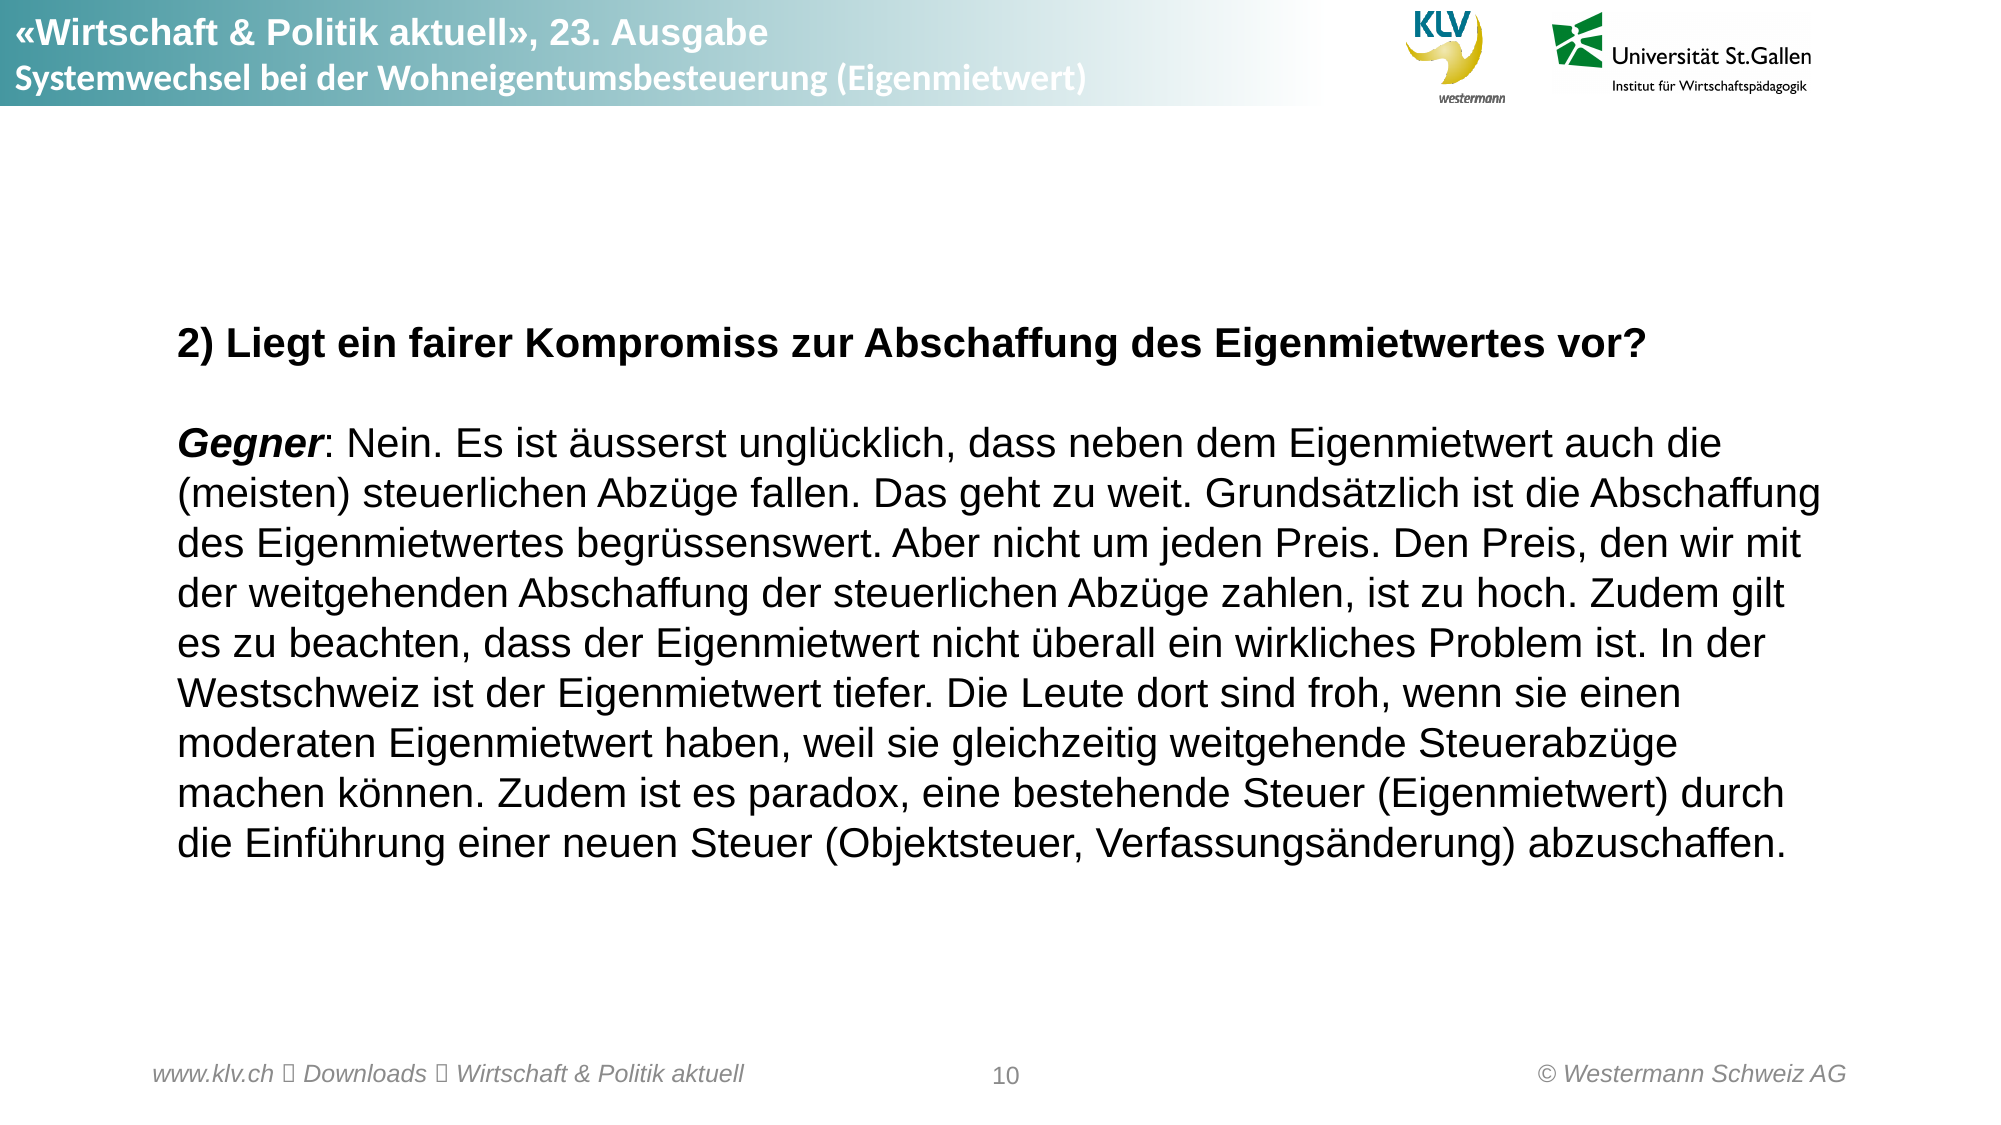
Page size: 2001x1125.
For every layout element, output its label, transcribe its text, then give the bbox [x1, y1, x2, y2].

slide_number www.klv.ch  Downloads  Wirtschaft & Politik aktuell [137, 1042, 813, 1103]
text_box © Westermann Schweiz AG [1204, 1042, 1863, 1103]
text_box 2) Liegt ein fairer Kompromiss zur Abschaffung des Eigenmietwertes vor? Gegner: Nein. Es ist äusserst unglücklich, dass neben dem Eigenmietwert auch die (meisten) steuerlichen Abzüge fallen. Das geht zu weit. Grundsätzlich ist die Abschaffung des Eigenmietwertes begrüssenswert. Aber nicht um jeden Preis. Den Preis, den wir mit der weitgehenden Abschaffung der steuerlichen Abzüge zahlen, ist zu hoch. Zudem gilt es zu beachten, dass der Eigenmietwert nicht überall ein wirkliches Problem ist. In der Westschweiz ist der Eigenmietwert tiefer. Die Leute dort sind froh, wenn sie einen moderaten Eigenmietwert haben, weil sie gleichzeitig weitgehende Steuerabzüge machen können. Zudem ist es paradox, eine bestehende Steuer (Eigenmietwert) durch die Einführung einer neuen Steuer (Objektsteuer, Verfassungsänderung) abzuschaffen. [162, 308, 1847, 874]
picture [1406, 11, 1505, 103]
picture [1552, 12, 1811, 94]
slide_number 10 [812, 1044, 1200, 1105]
